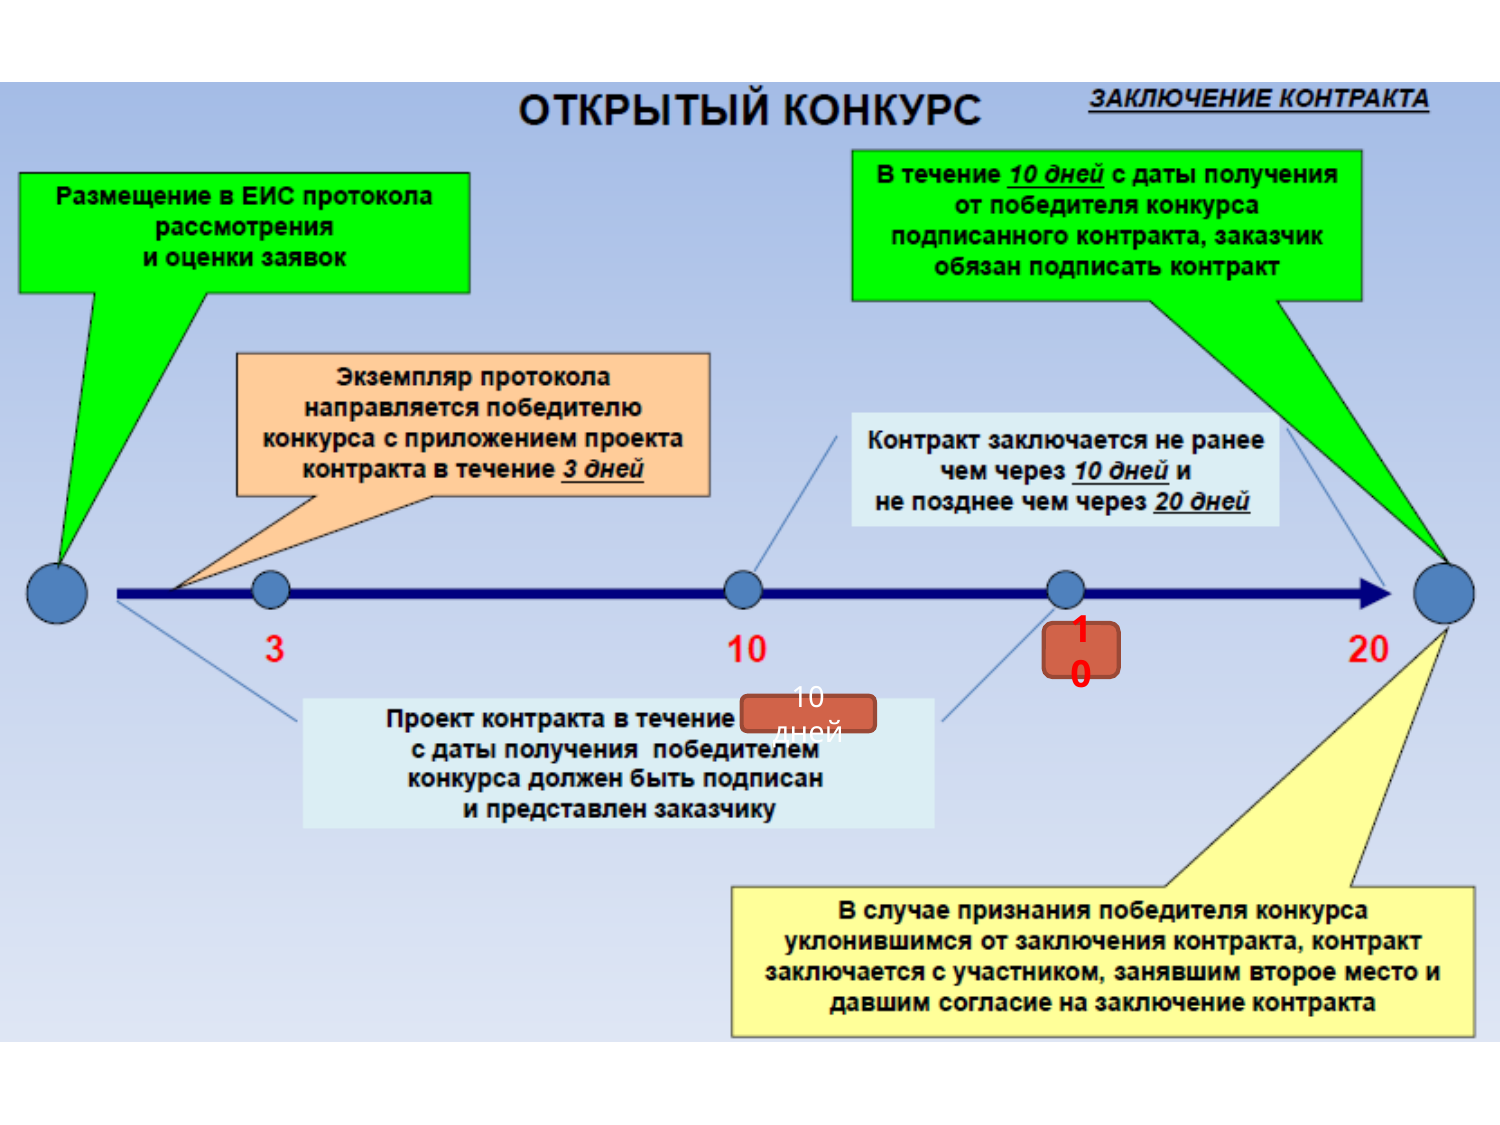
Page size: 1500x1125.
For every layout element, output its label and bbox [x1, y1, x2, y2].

picture [0, 82, 1500, 1043]
